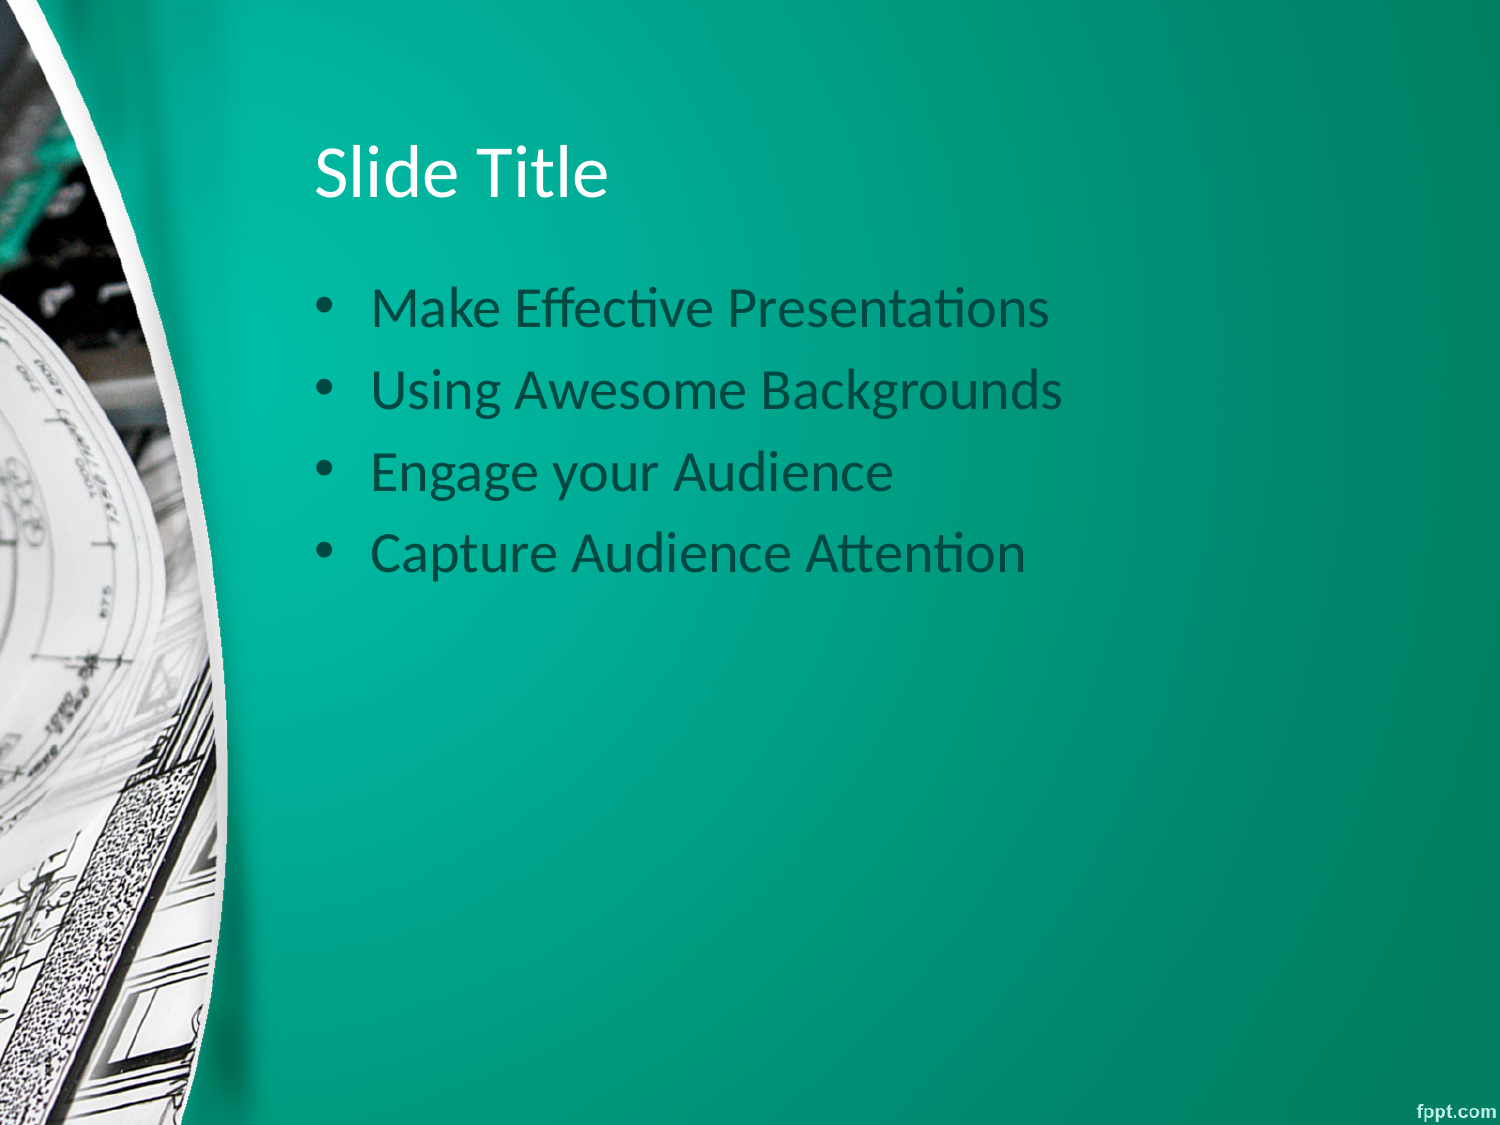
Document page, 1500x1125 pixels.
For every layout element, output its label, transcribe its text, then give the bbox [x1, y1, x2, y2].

picture [0, 0, 1500, 1125]
title Slide Title [299, 111, 1450, 224]
list Make Effective Presentations Using Awesome Backgrounds Engage your Audience Capture Audience Attention [299, 261, 1450, 964]
